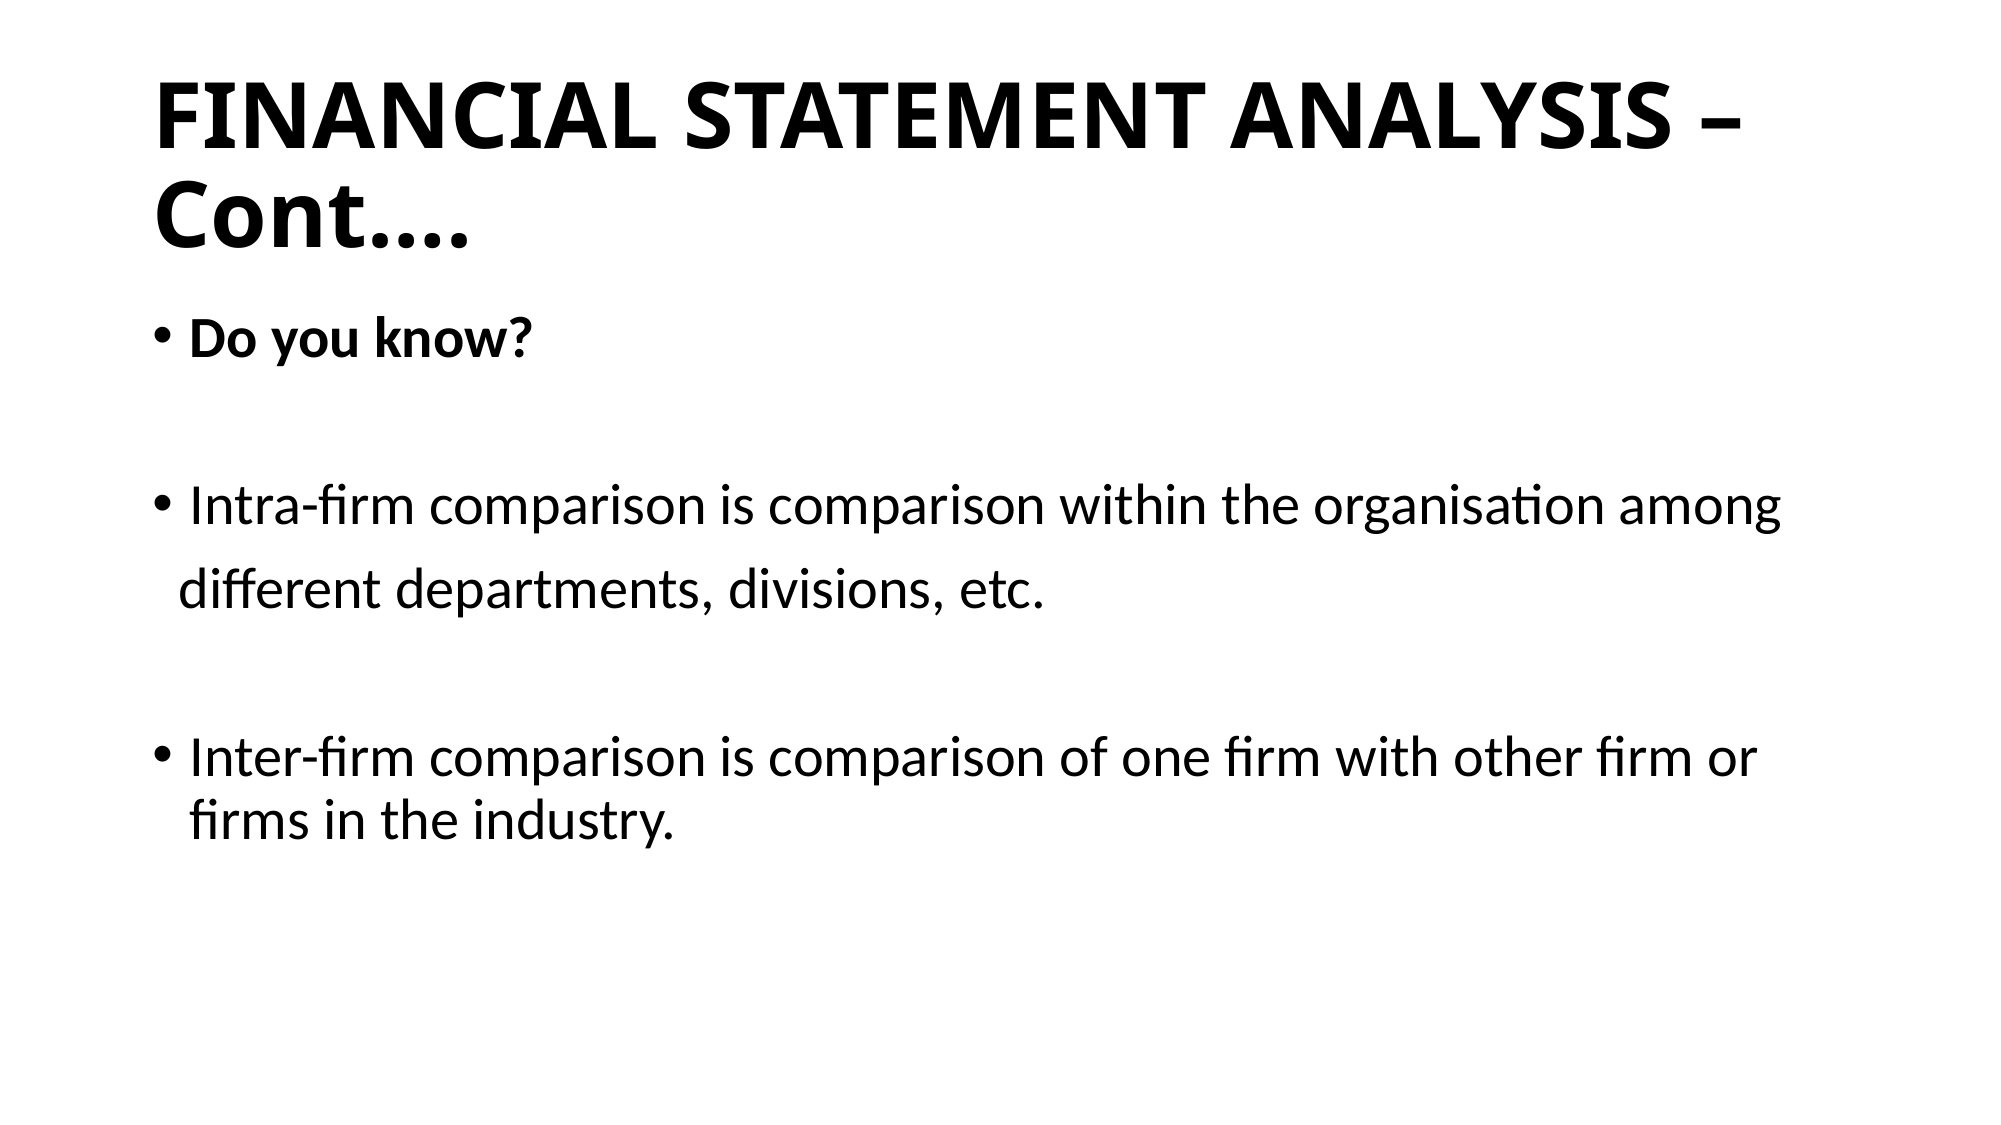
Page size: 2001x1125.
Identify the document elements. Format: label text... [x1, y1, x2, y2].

list Do you know? Intra-firm comparison is comparison within the organisation among different departments, divisions, etc. Inter-firm comparison is comparison of one firm with other firm or firms in the industry. [137, 299, 1863, 1014]
title FINANCIAL STATEMENT ANALYSIS – Cont…. [137, 59, 1863, 278]
